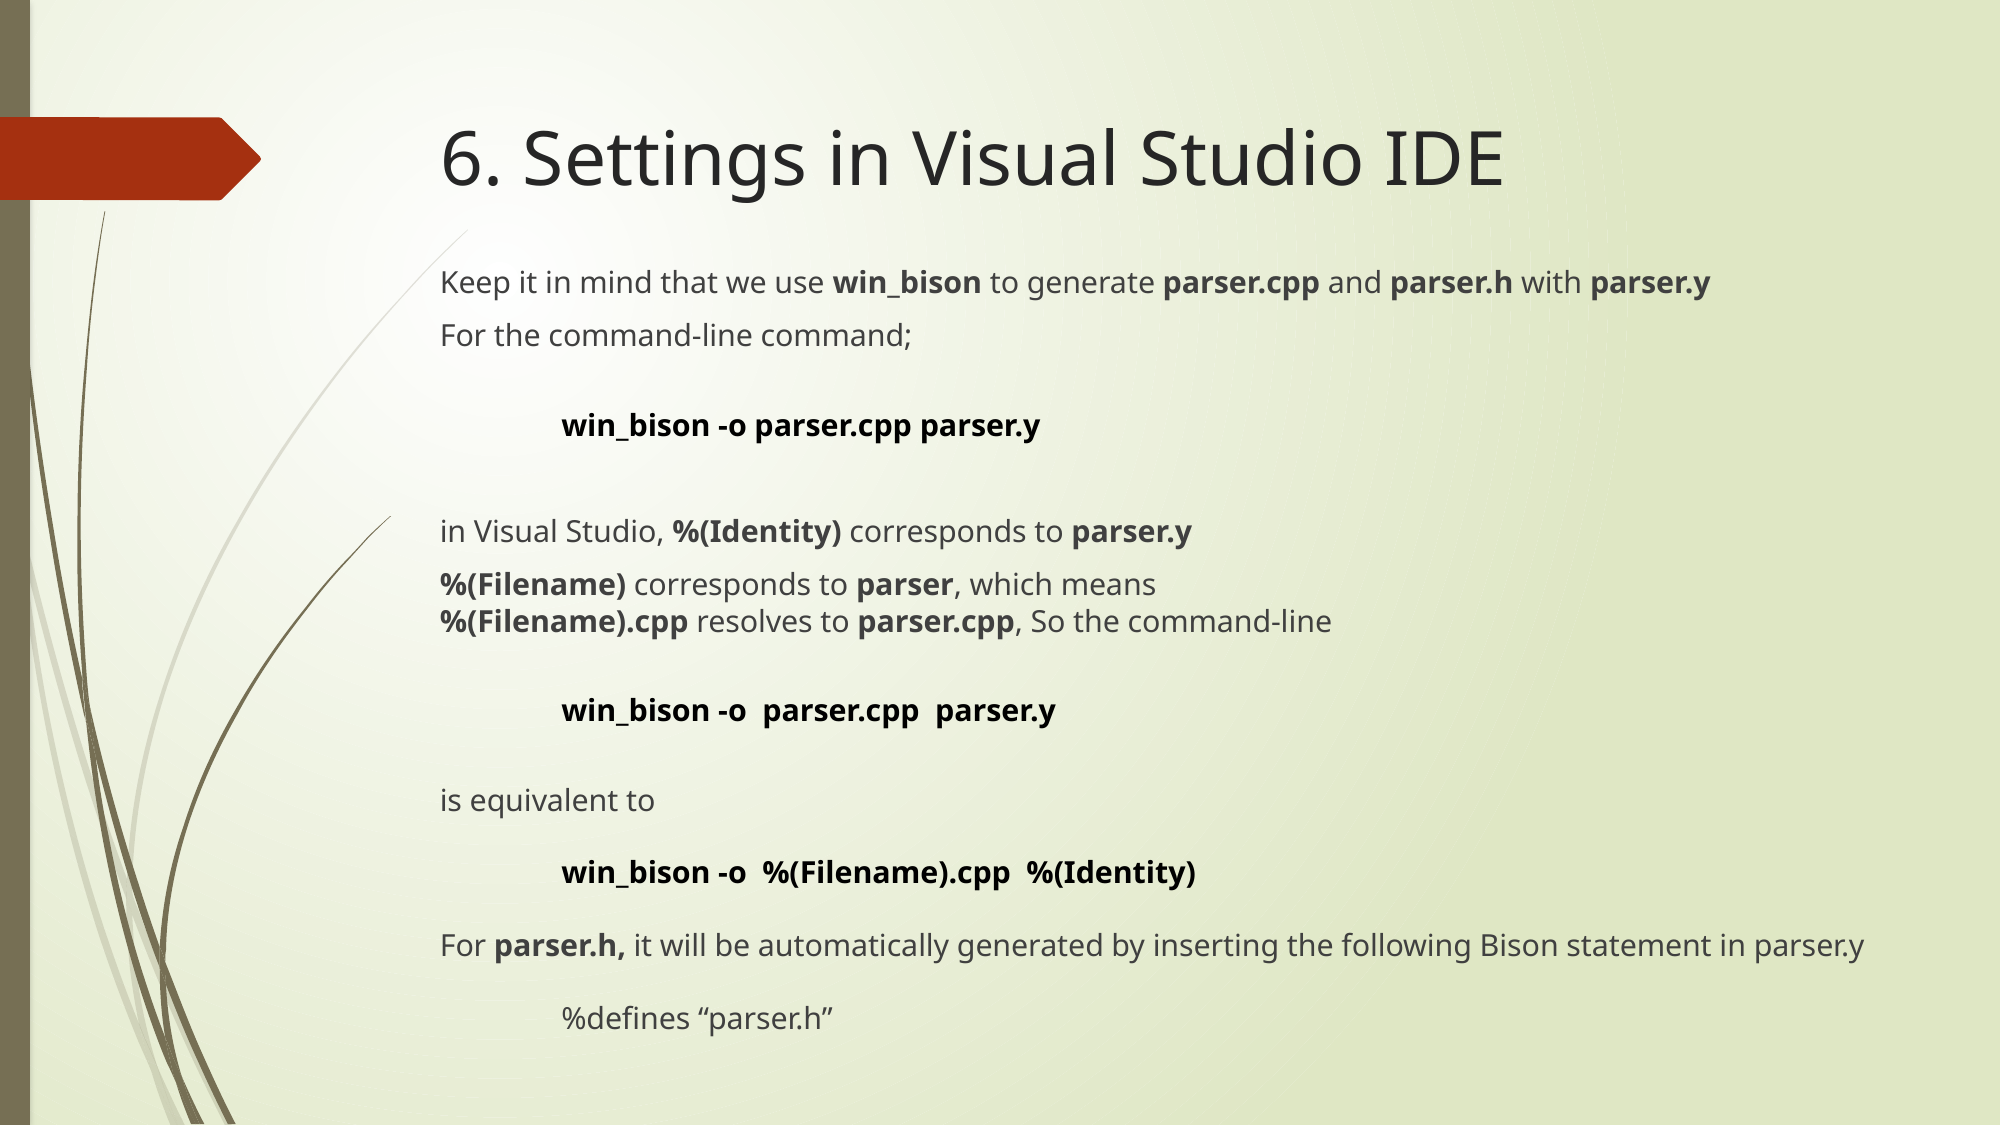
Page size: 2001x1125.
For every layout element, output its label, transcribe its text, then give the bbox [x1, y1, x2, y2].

list Keep it in mind that we use win_bison to generate parser.cpp and parser.h with parser.y For the command-line command; win_bison -o parser.cpp parser.y in Visual Studio, %(Identity) corresponds to parser.y %(Filename) corresponds to parser, which means %(Filename).cpp resolves to parser.cpp, So the command-line win_bison -o parser.cpp parser.y is equivalent to win_bison -o %(Filename).cpp %(Identity) For parser.h, it will be automatically generated by inserting the following Bison statement in parser.y %defines “parser.h” [424, 255, 1888, 1050]
title 6. Settings in Visual Studio IDE [425, 102, 1888, 255]
